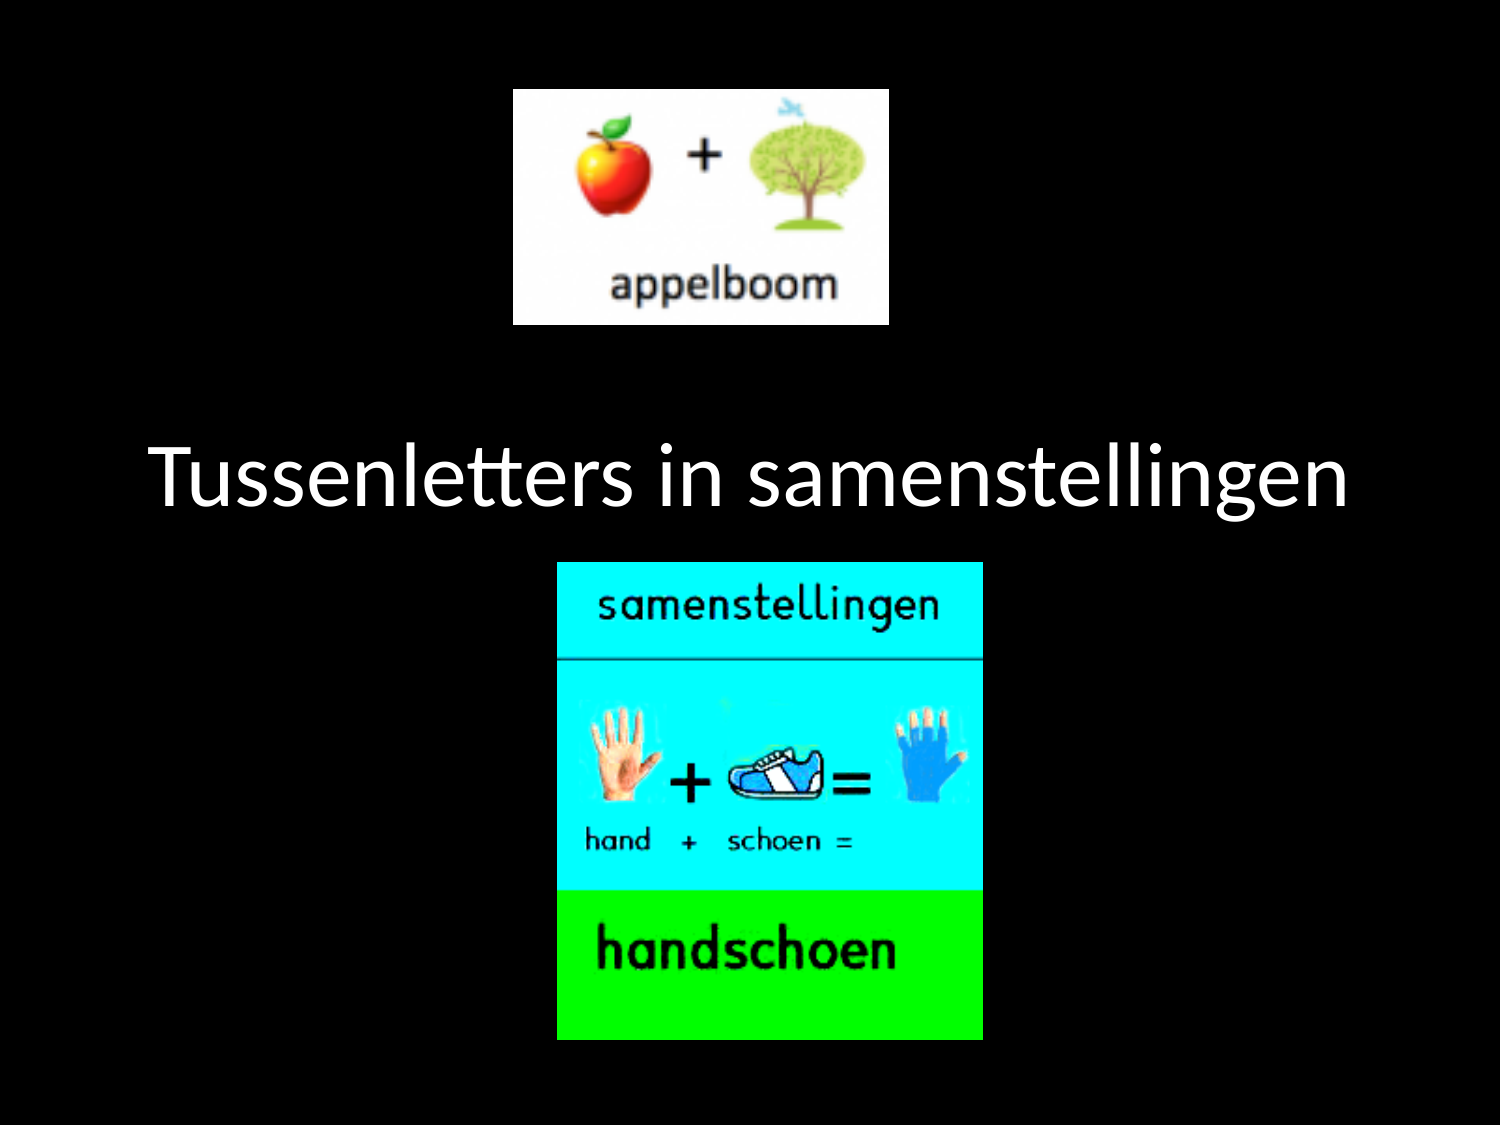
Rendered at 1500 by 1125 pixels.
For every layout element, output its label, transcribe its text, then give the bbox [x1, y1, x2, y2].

picture [557, 562, 984, 1041]
picture [513, 89, 889, 325]
title Tussenletters in samenstellingen [112, 349, 1388, 591]
